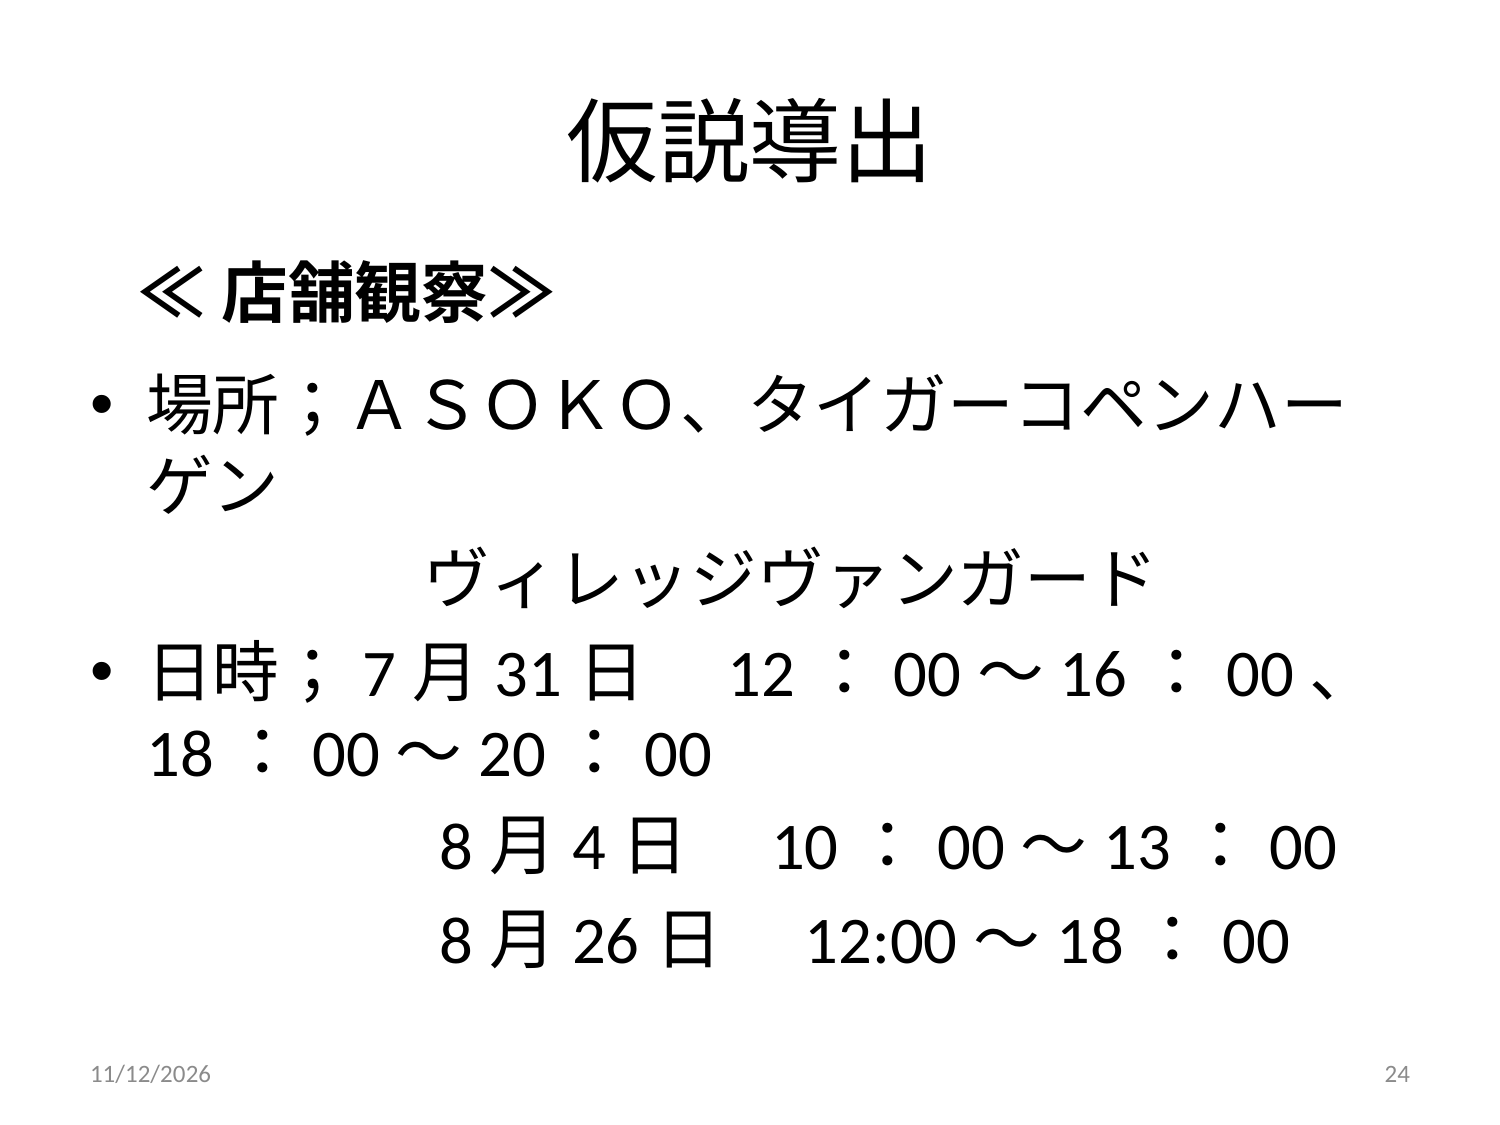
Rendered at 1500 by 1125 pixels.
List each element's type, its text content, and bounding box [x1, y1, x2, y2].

list 場所；ＡＳＯＫＯ、タイガーコペンハーゲン ヴィレッジヴァンガード 日時；7月31日 12：00～16：00、18：00～20：00 8月4日 10：00～13：00 8月26日 12:00～18：00 [75, 262, 1425, 1005]
slide_number 24 [1074, 1042, 1425, 1103]
text_box ≪店舗観察≫ [123, 243, 750, 339]
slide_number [75, 1042, 425, 1103]
title 仮説導出 [75, 45, 1425, 233]
